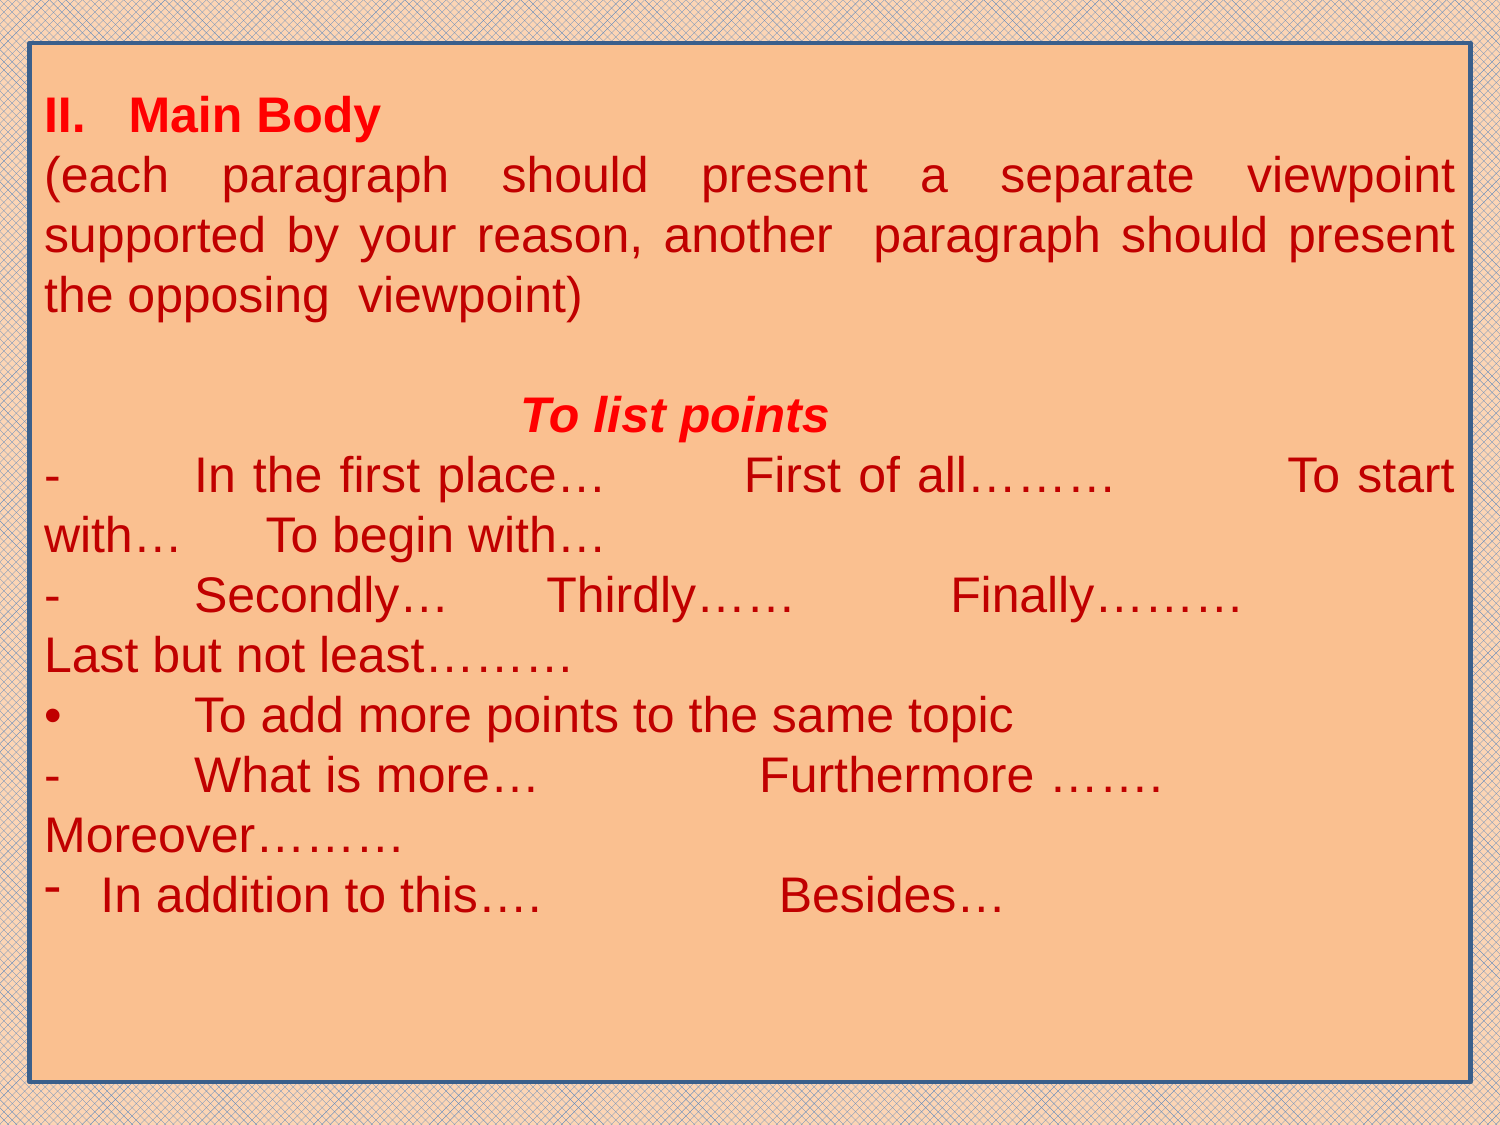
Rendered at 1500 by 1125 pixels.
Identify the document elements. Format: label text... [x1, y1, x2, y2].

text_box Main Body (each paragraph should present a separate viewpoint supported by your reason, another paragraph should present the opposing viewpoint) To list points - In the first place… First of all……… To start with… To begin with… - Secondly… Thirdly…… Finally……… Last but not least……… • To add more points to the same topic - What is more… Furthermore ……. Moreover……… In addition to this…. Besides… [27, 41, 1473, 1084]
